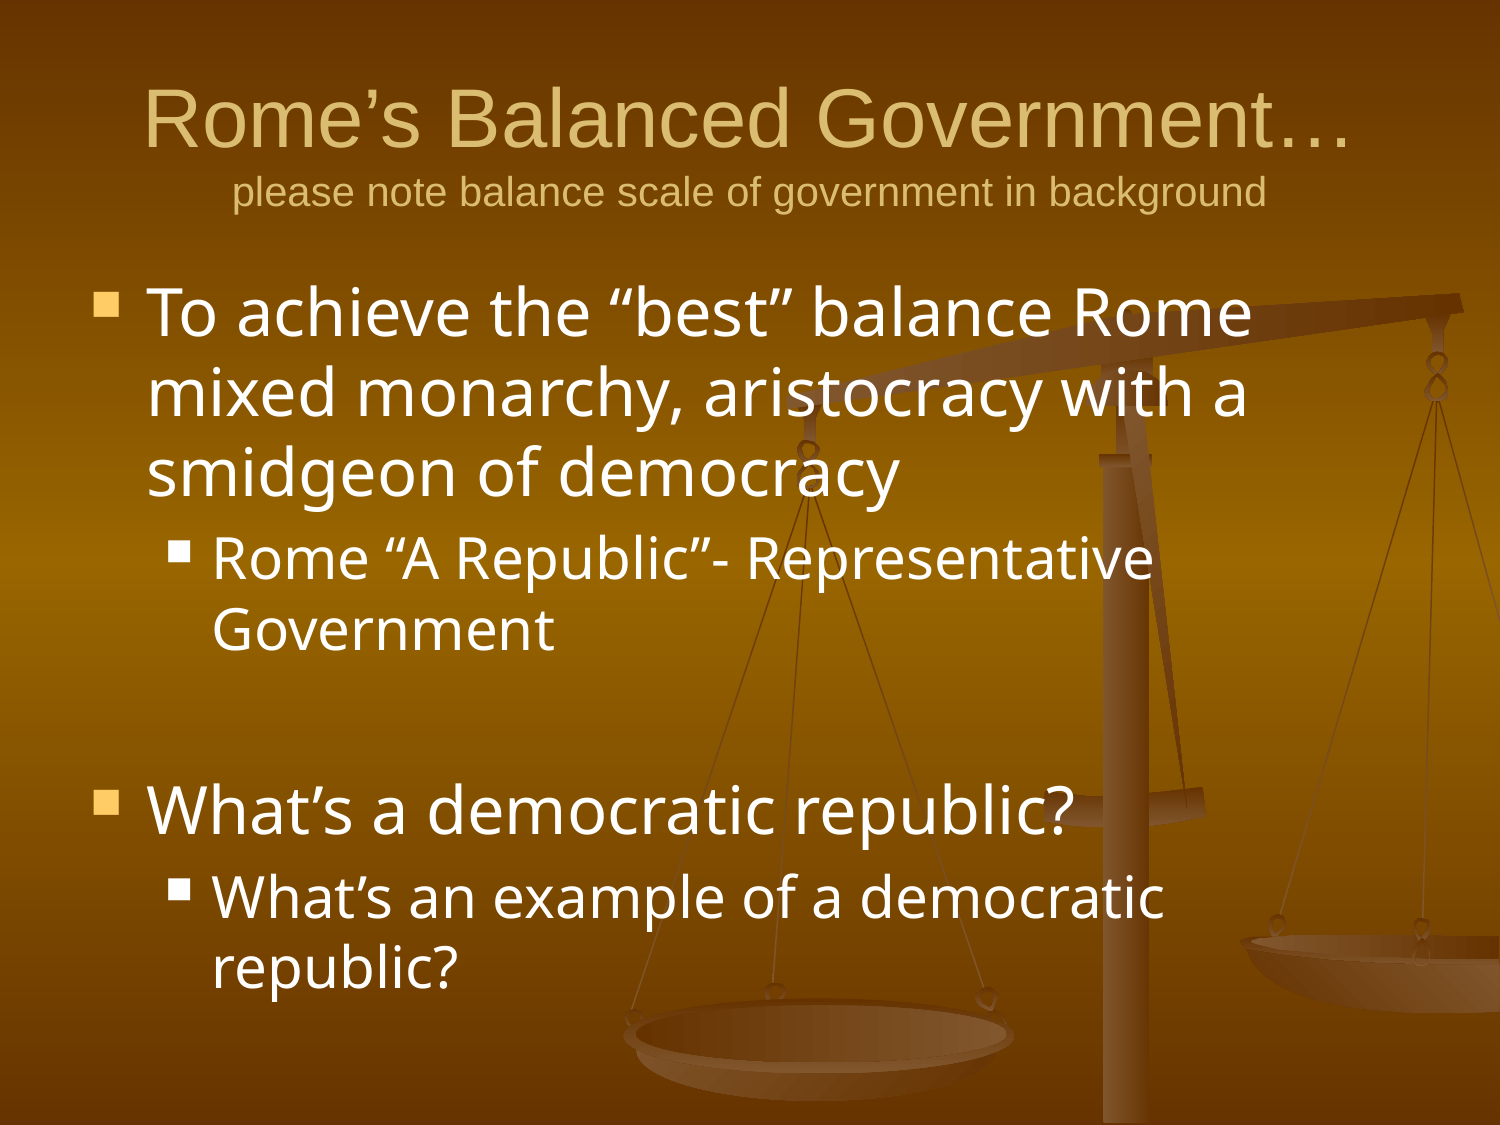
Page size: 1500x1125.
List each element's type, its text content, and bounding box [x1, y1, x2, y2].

list To achieve the “best” balance Rome mixed monarchy, aristocracy with a smidgeon of democracy Rome “A Republic”- Representative Government What’s a democratic republic? What’s an example of a democratic republic? [75, 262, 1425, 1006]
title Rome’s Balanced Government… please note balance scale of government in background [75, 45, 1425, 234]
